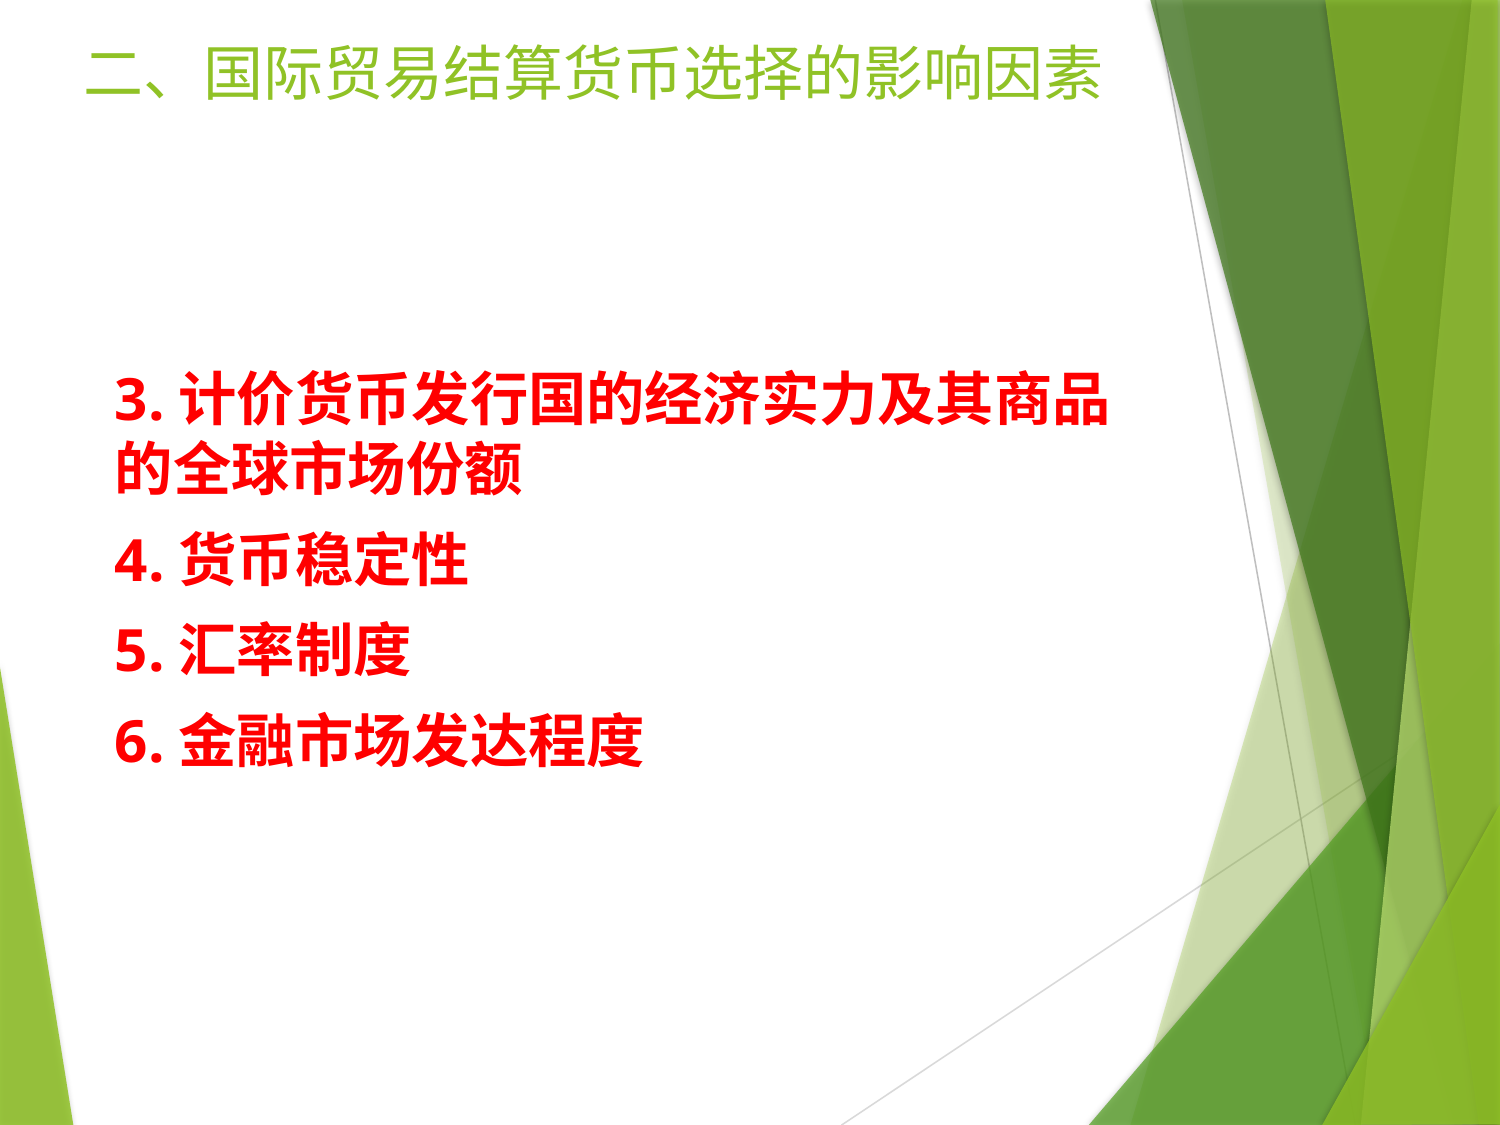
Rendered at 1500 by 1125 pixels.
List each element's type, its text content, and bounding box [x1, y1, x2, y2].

title 二、国际贸易结算货币选择的影响因素 [68, 27, 1243, 159]
list 3.计价货币发行国的经济实力及其商品的全球市场份额 4.货币稳定性 5.汇率制度 6.金融市场发达程度 [99, 354, 1142, 992]
